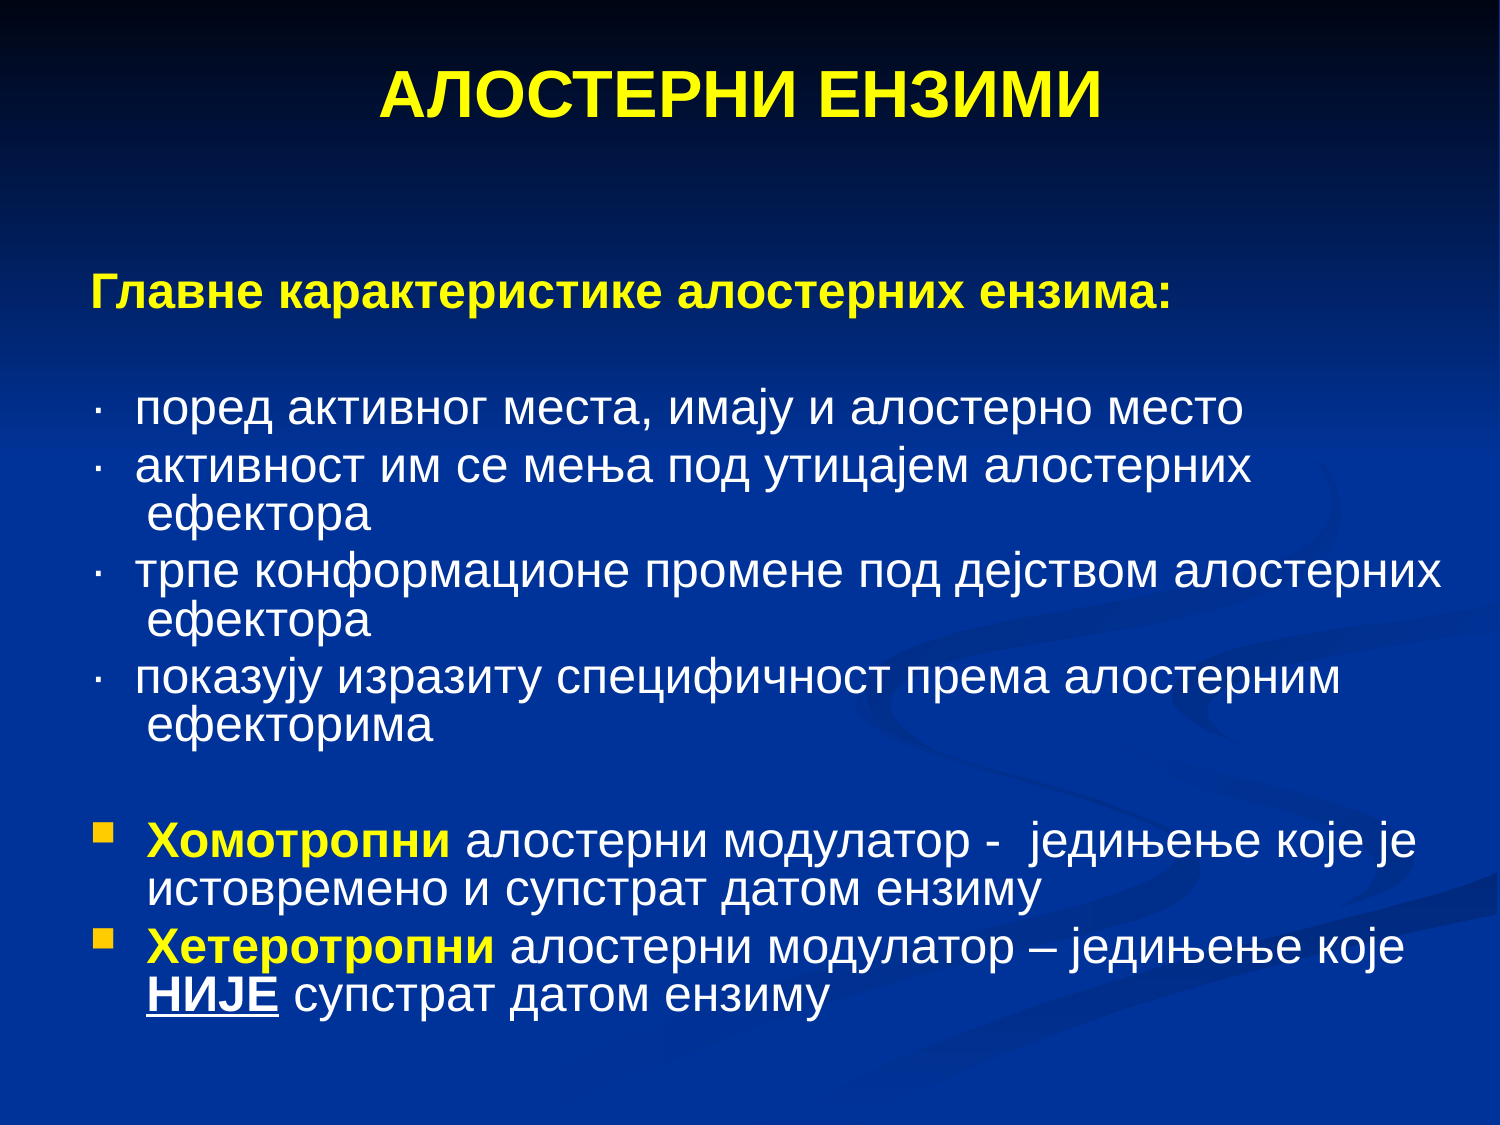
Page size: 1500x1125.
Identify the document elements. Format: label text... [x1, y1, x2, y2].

list Главне карактеристике алостерних ензима: · поред активног места, имају и алостерно место · активност им се мења под утицајем алостерних ефектора · трпе конформационе промене под дејством алостерних ефектора · показују изразиту специфичност према алостерним ефекторима Хомотропни алостерни модулатор - једињење које је истовремено и супстрат датом ензиму Хетеротропни алостерни модулатор – једињење које НИЈЕ супстрат датом ензиму [74, 262, 1500, 1125]
text_box АЛОСТЕРНИ ЕНЗИМИ [137, 37, 1371, 124]
